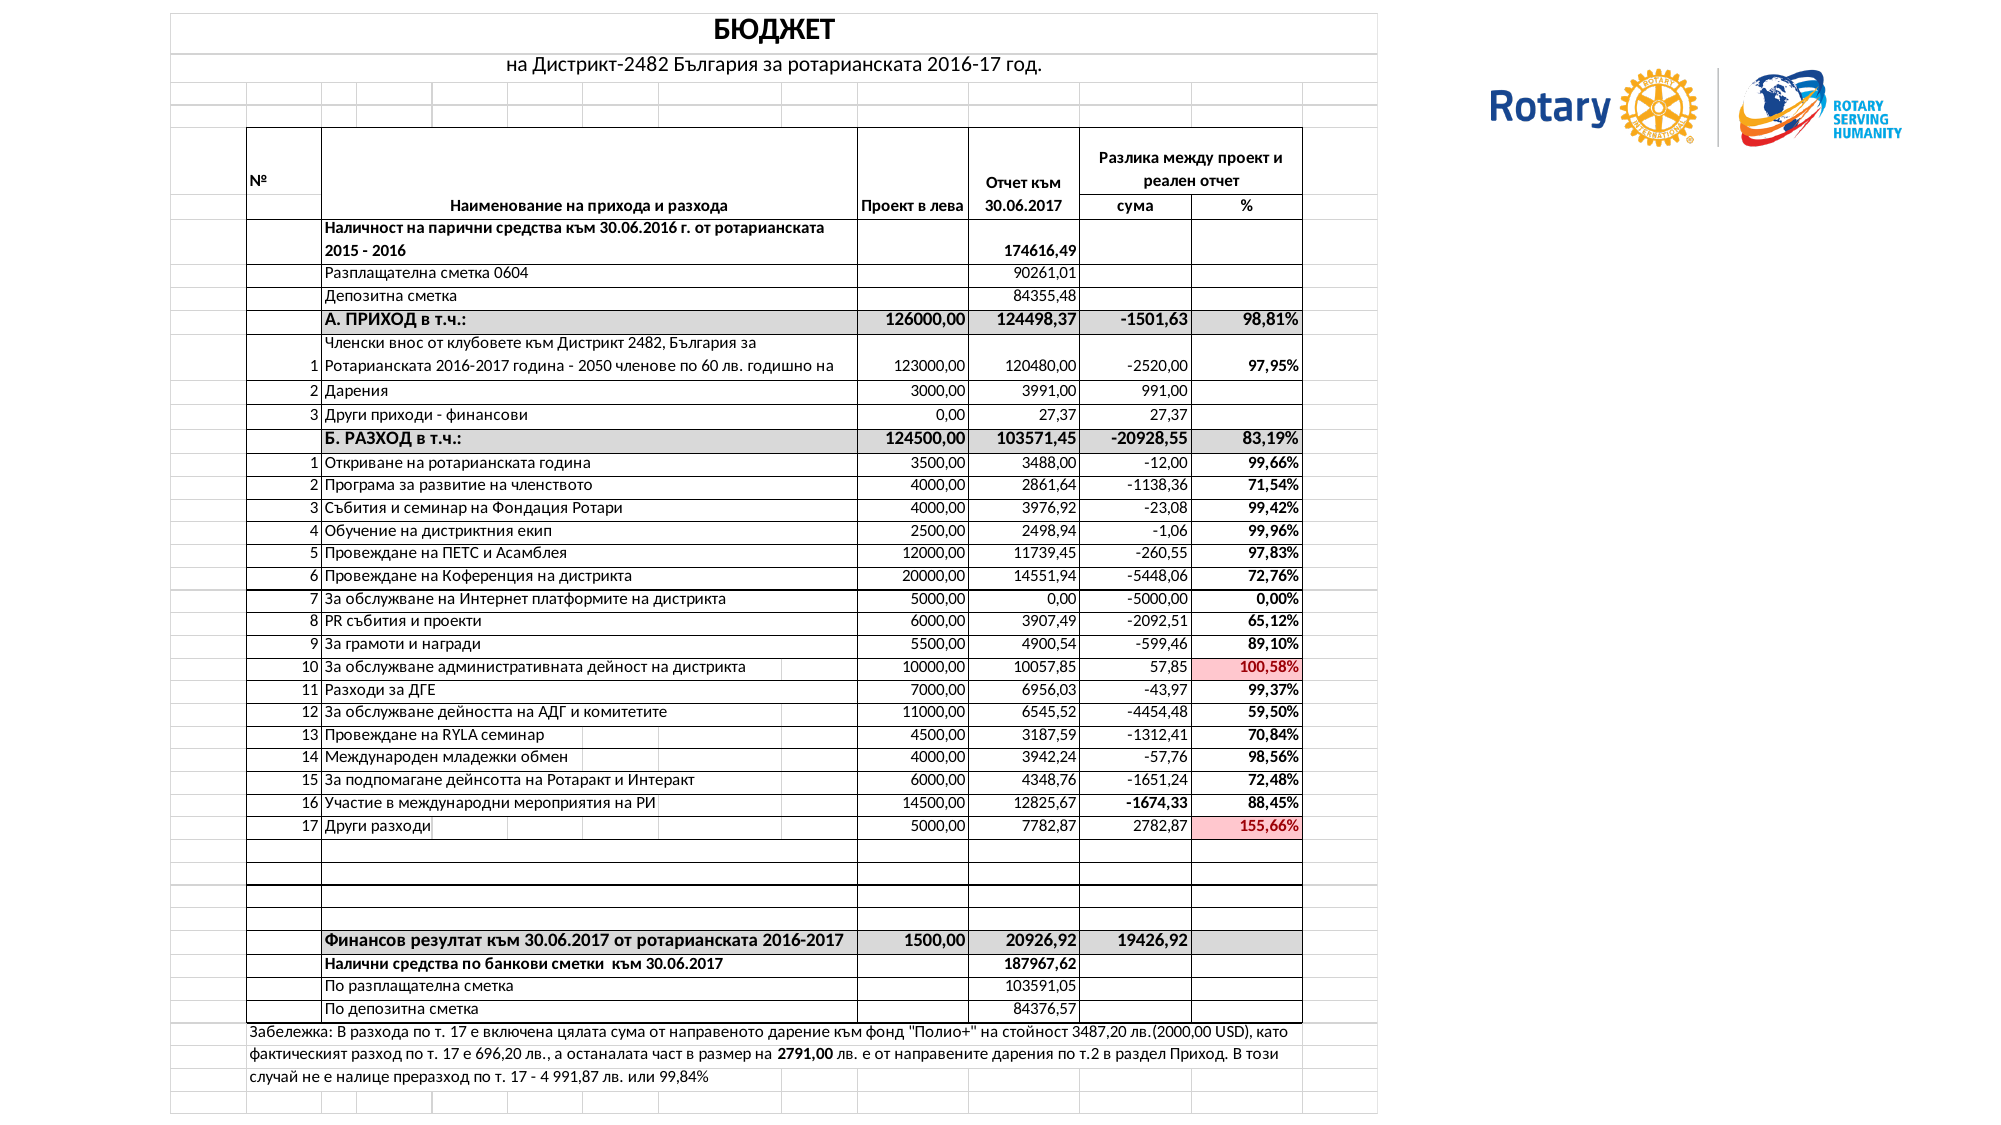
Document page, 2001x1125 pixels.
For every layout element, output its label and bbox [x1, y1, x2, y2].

picture [170, 12, 1379, 1115]
picture [1491, 68, 1902, 147]
